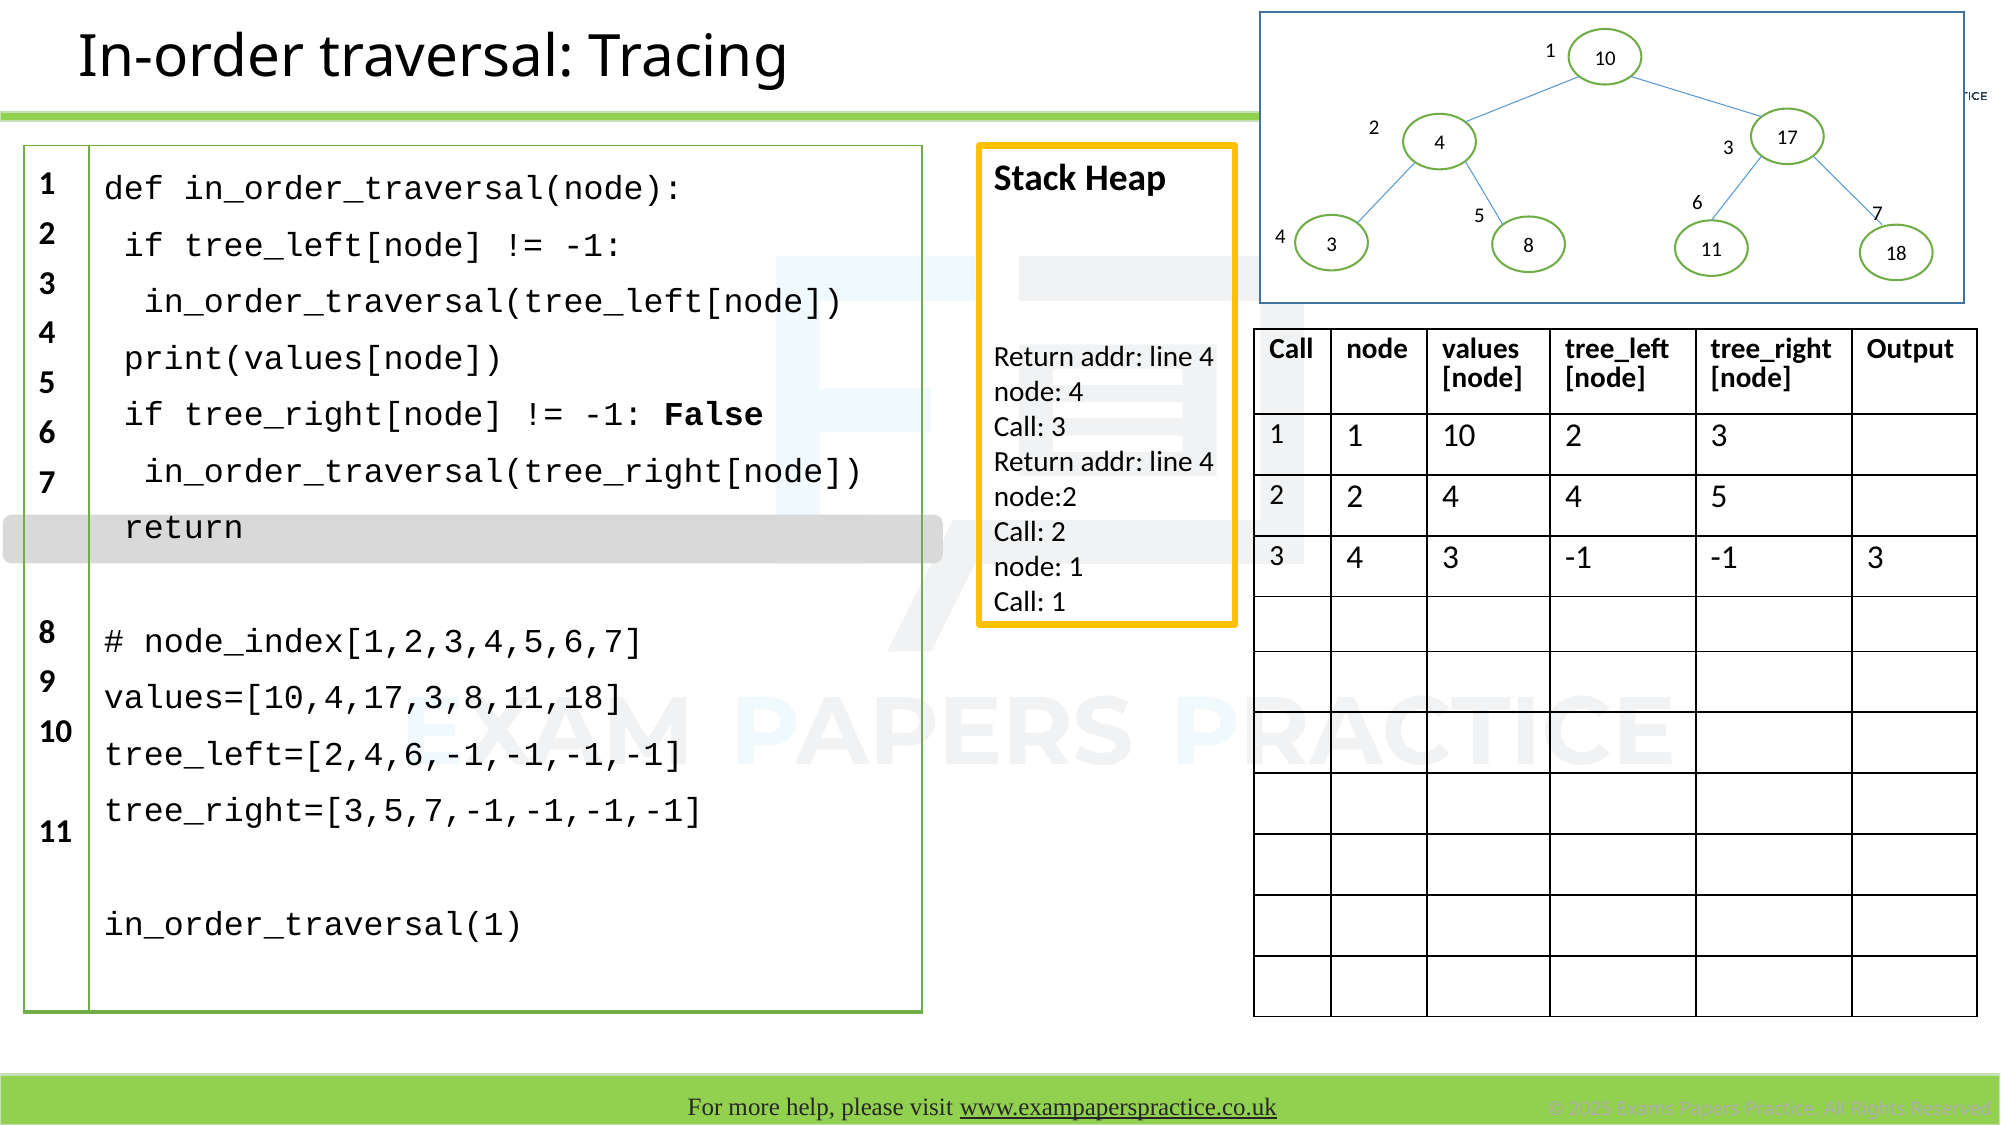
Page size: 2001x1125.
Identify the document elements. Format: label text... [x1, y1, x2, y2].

table_header node [1332, 330, 1426, 413]
table_cell [1853, 597, 1976, 651]
table_cell 2 [1332, 476, 1426, 535]
text_box [2, 514, 23, 564]
table_cell -1 [1697, 537, 1851, 596]
text_box [923, 514, 943, 564]
table_cell [1332, 597, 1426, 651]
table_header Output [1853, 330, 1976, 413]
table_header values [node] [1428, 330, 1549, 413]
table_cell [1697, 957, 1851, 1016]
table_cell [1255, 713, 1330, 772]
table_header tree_right [node] [1697, 330, 1851, 413]
table_cell [1332, 896, 1426, 955]
table_header def in_order_traversal(node): if tree_left[node] != -1: in_order_traversal(tree_left[node]) print(values[node]) if tree_right[node] != -1: False in_order_traversal(tree_right[node]) return # node_index[1,2,3,4,5,6,7] values=[10,4,17,3,8,11,18] tree_left=[2,4,6,-1,-1,-1,-1] tree_right=[3,5,7,-1,-1,-1,-1] in_order_traversal(1) [90, 146, 921, 1010]
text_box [1260, 12, 1965, 303]
table_cell [1332, 835, 1426, 894]
table_cell [1332, 652, 1426, 711]
table_cell 3 [1853, 537, 1976, 596]
table_cell 1 [1332, 415, 1426, 474]
text_box Stack Heap Return addr: line 4 node: 4 Call: 3 Return addr: line 4 node:2 Call: 2 node: 1 Call: 1 [979, 145, 1236, 625]
table_cell [1428, 835, 1549, 894]
table_cell [1255, 652, 1330, 711]
table_cell 4 [1332, 537, 1426, 596]
table_cell [1697, 896, 1851, 955]
table_cell [1551, 835, 1695, 894]
table_header Call [1255, 330, 1330, 413]
table_cell 10 [1428, 415, 1549, 474]
table_cell [1255, 957, 1330, 1016]
table_cell 3 [1697, 415, 1851, 474]
table_cell [1853, 713, 1976, 772]
table_cell [1853, 957, 1976, 1016]
table_cell [1428, 896, 1549, 955]
table_cell 2 [1255, 476, 1330, 535]
table_cell [1853, 652, 1976, 711]
table_cell [1853, 774, 1976, 833]
table_cell [1255, 597, 1330, 651]
title In-order traversal: Tracing [63, 9, 1405, 106]
table_cell [1551, 957, 1695, 1016]
table_cell [1853, 835, 1976, 894]
table_cell 2 [1551, 415, 1695, 474]
table_cell 4 [1428, 476, 1549, 535]
table_cell [1332, 713, 1426, 772]
table_cell [1853, 415, 1976, 474]
table_cell 5 [1697, 476, 1851, 535]
table_cell [1255, 835, 1330, 894]
table_cell [1697, 835, 1851, 894]
table_cell -1 [1551, 537, 1695, 596]
table_cell 1 [1255, 415, 1330, 474]
table_cell [1697, 652, 1851, 711]
table_cell [1853, 896, 1976, 955]
table_cell [1428, 957, 1549, 1016]
table_cell [1332, 957, 1426, 1016]
table_cell [1332, 774, 1426, 833]
table_header 1 2 3 4 5 6 7 8 9 10 11 [25, 146, 88, 1010]
table_cell [1255, 774, 1330, 833]
table_cell [1697, 713, 1851, 772]
table_cell [1551, 774, 1695, 833]
table_cell 3 [1255, 537, 1330, 596]
table_cell [1697, 774, 1851, 833]
table_cell [1255, 896, 1330, 955]
table_header tree_left [node] [1551, 330, 1695, 413]
table_cell [1428, 652, 1549, 711]
table_cell [1551, 597, 1695, 651]
table_cell [1853, 476, 1976, 535]
table_cell 4 [1551, 476, 1695, 535]
table_cell [1551, 896, 1695, 955]
table_cell [1428, 774, 1549, 833]
table_cell 3 [1428, 537, 1549, 596]
table_cell [1551, 713, 1695, 772]
table_cell [1697, 597, 1851, 651]
table_cell [1428, 597, 1549, 651]
table_cell [1551, 652, 1695, 711]
table_cell [1428, 713, 1549, 772]
